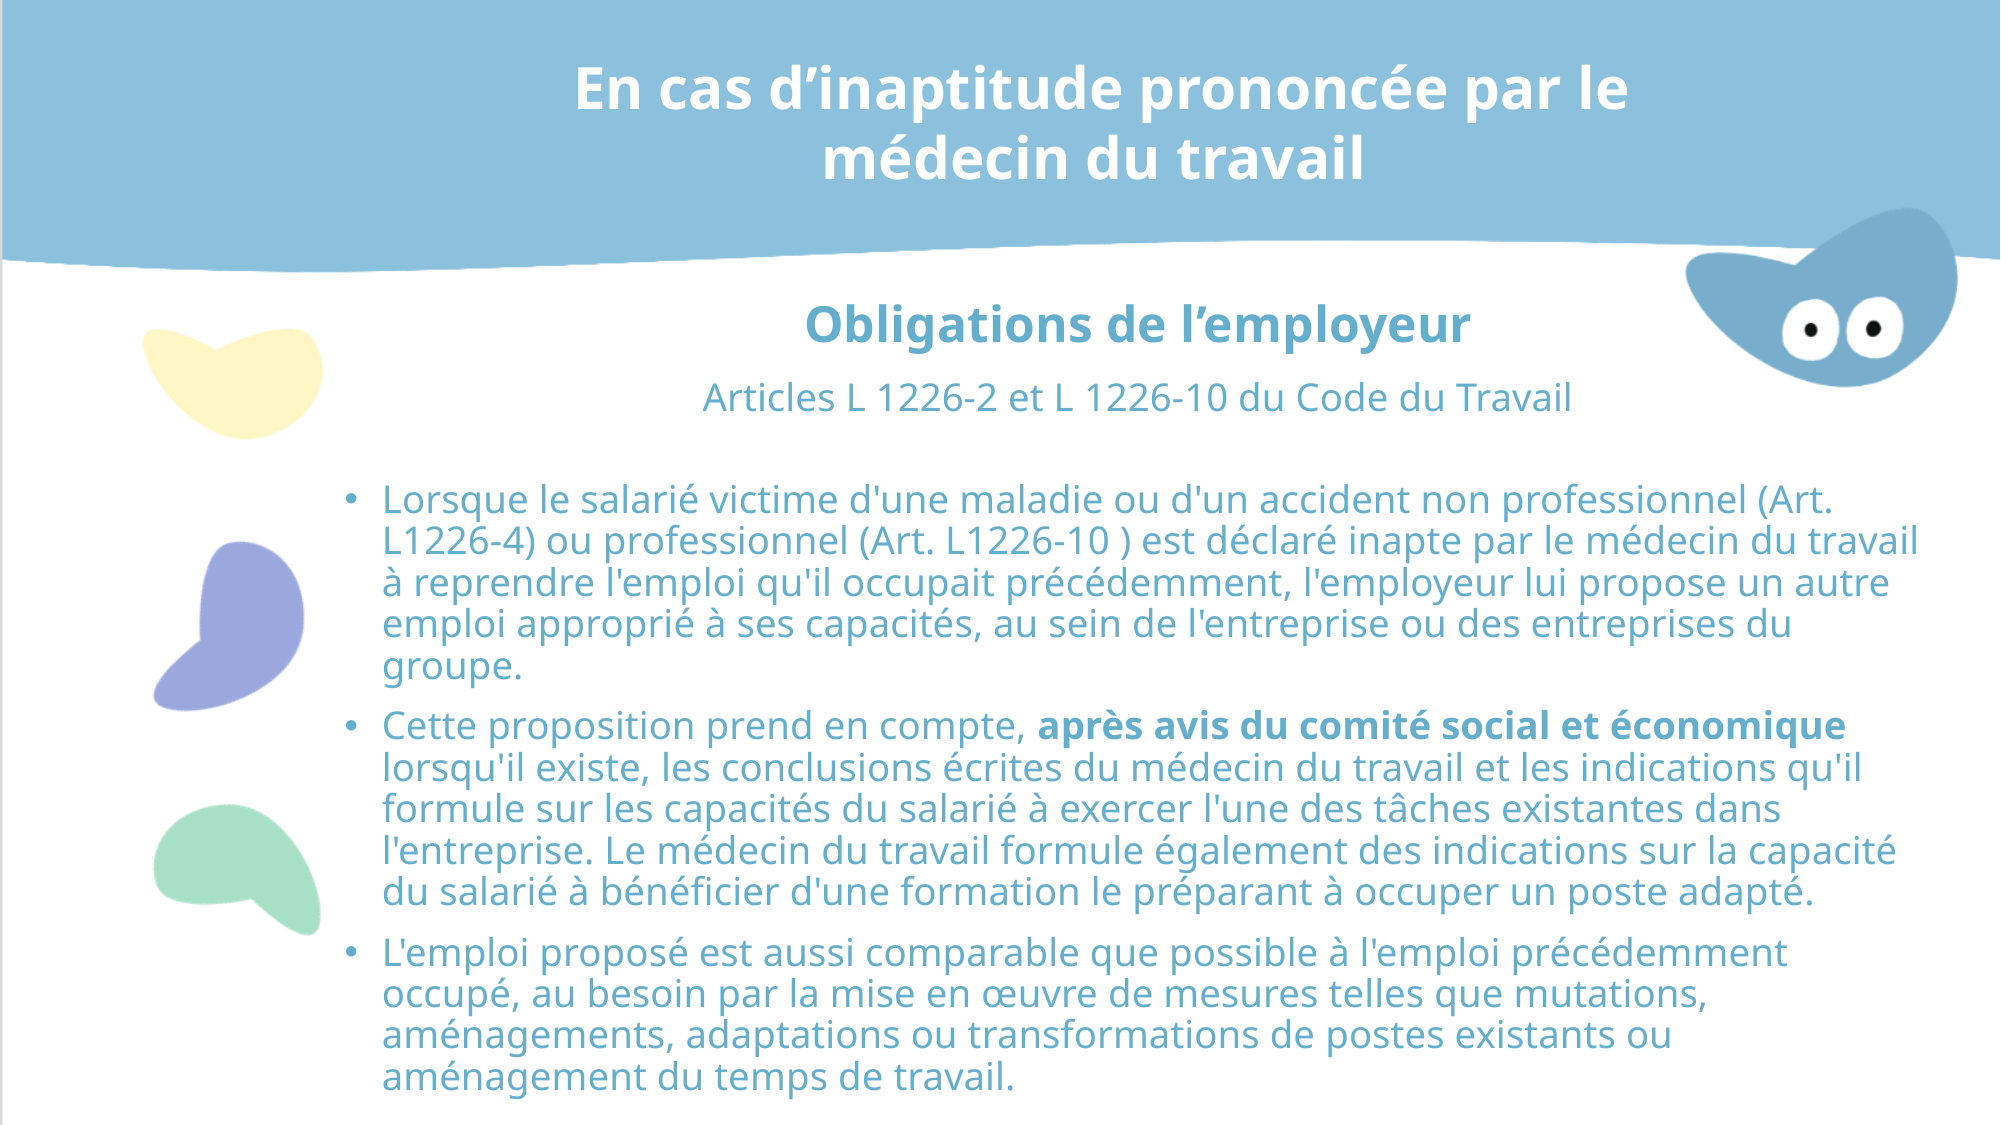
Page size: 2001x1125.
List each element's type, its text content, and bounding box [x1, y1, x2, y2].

text_box En cas d’inaptitude prononcée par le médecin du travail [491, 43, 1712, 199]
list Obligations de l’employeur Articles L 1226-2 et L 1226-10 du Code du Travail Lorsque le salarié victime d'une maladie ou d'un accident non professionnel (Art. L1226-4) ou professionnel (Art. L1226-10 ) est déclaré inapte par le médecin du travail à reprendre l'emploi qu'il occupait précédemment, l'employeur lui propose un autre emploi approprié à ses capacités, au sein de l'entreprise ou des entreprises du groupe. Cette proposition prend en compte, après avis du comité social et économique lorsqu'il existe, les conclusions écrites du médecin du travail et les indications qu'il formule sur les capacités du salarié à exercer l'une des tâches existantes dans l'entreprise. Le médecin du travail formule également des indications sur la capacité du salarié à bénéficier d'une formation le préparant à occuper un poste adapté. L'emploi proposé est aussi comparable que possible à l'emploi précédemment occupé, au besoin par la mise en œuvre de mesures telles que mutations, aménagements, adaptations ou transformations de postes existants ou aménagement du temps de travail. [329, 292, 1948, 1108]
picture [0, 0, 2000, 1125]
